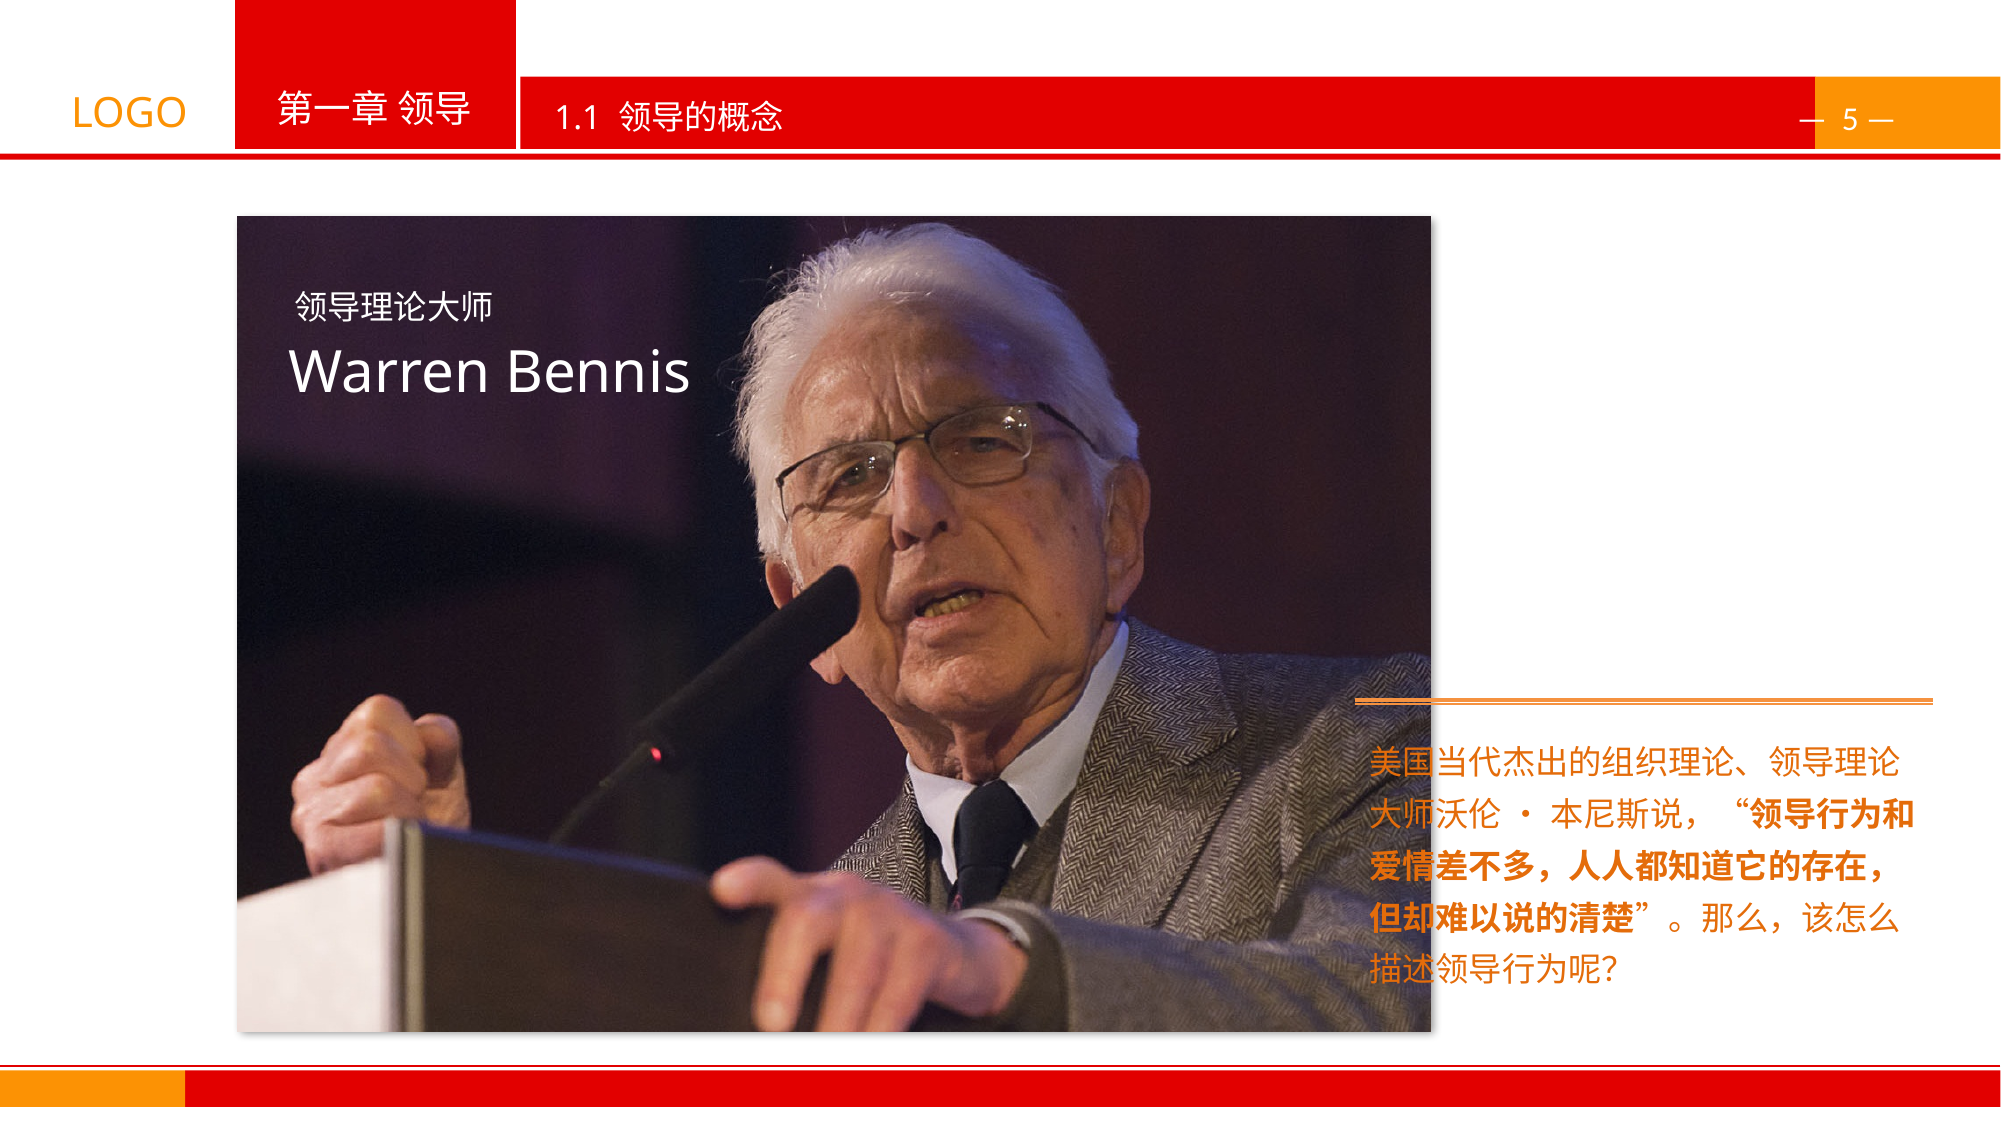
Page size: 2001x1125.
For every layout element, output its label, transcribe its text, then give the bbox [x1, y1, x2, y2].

text_box 美国当代杰出的组织理论、领导理论大师沃伦 • 本尼斯说，“领导行为和爱情差不多，人人都知道它的存在，但却难以说的清楚”。那么，该怎么描述领导行为呢？ [1435, 721, 1934, 996]
picture [237, 216, 1431, 1033]
